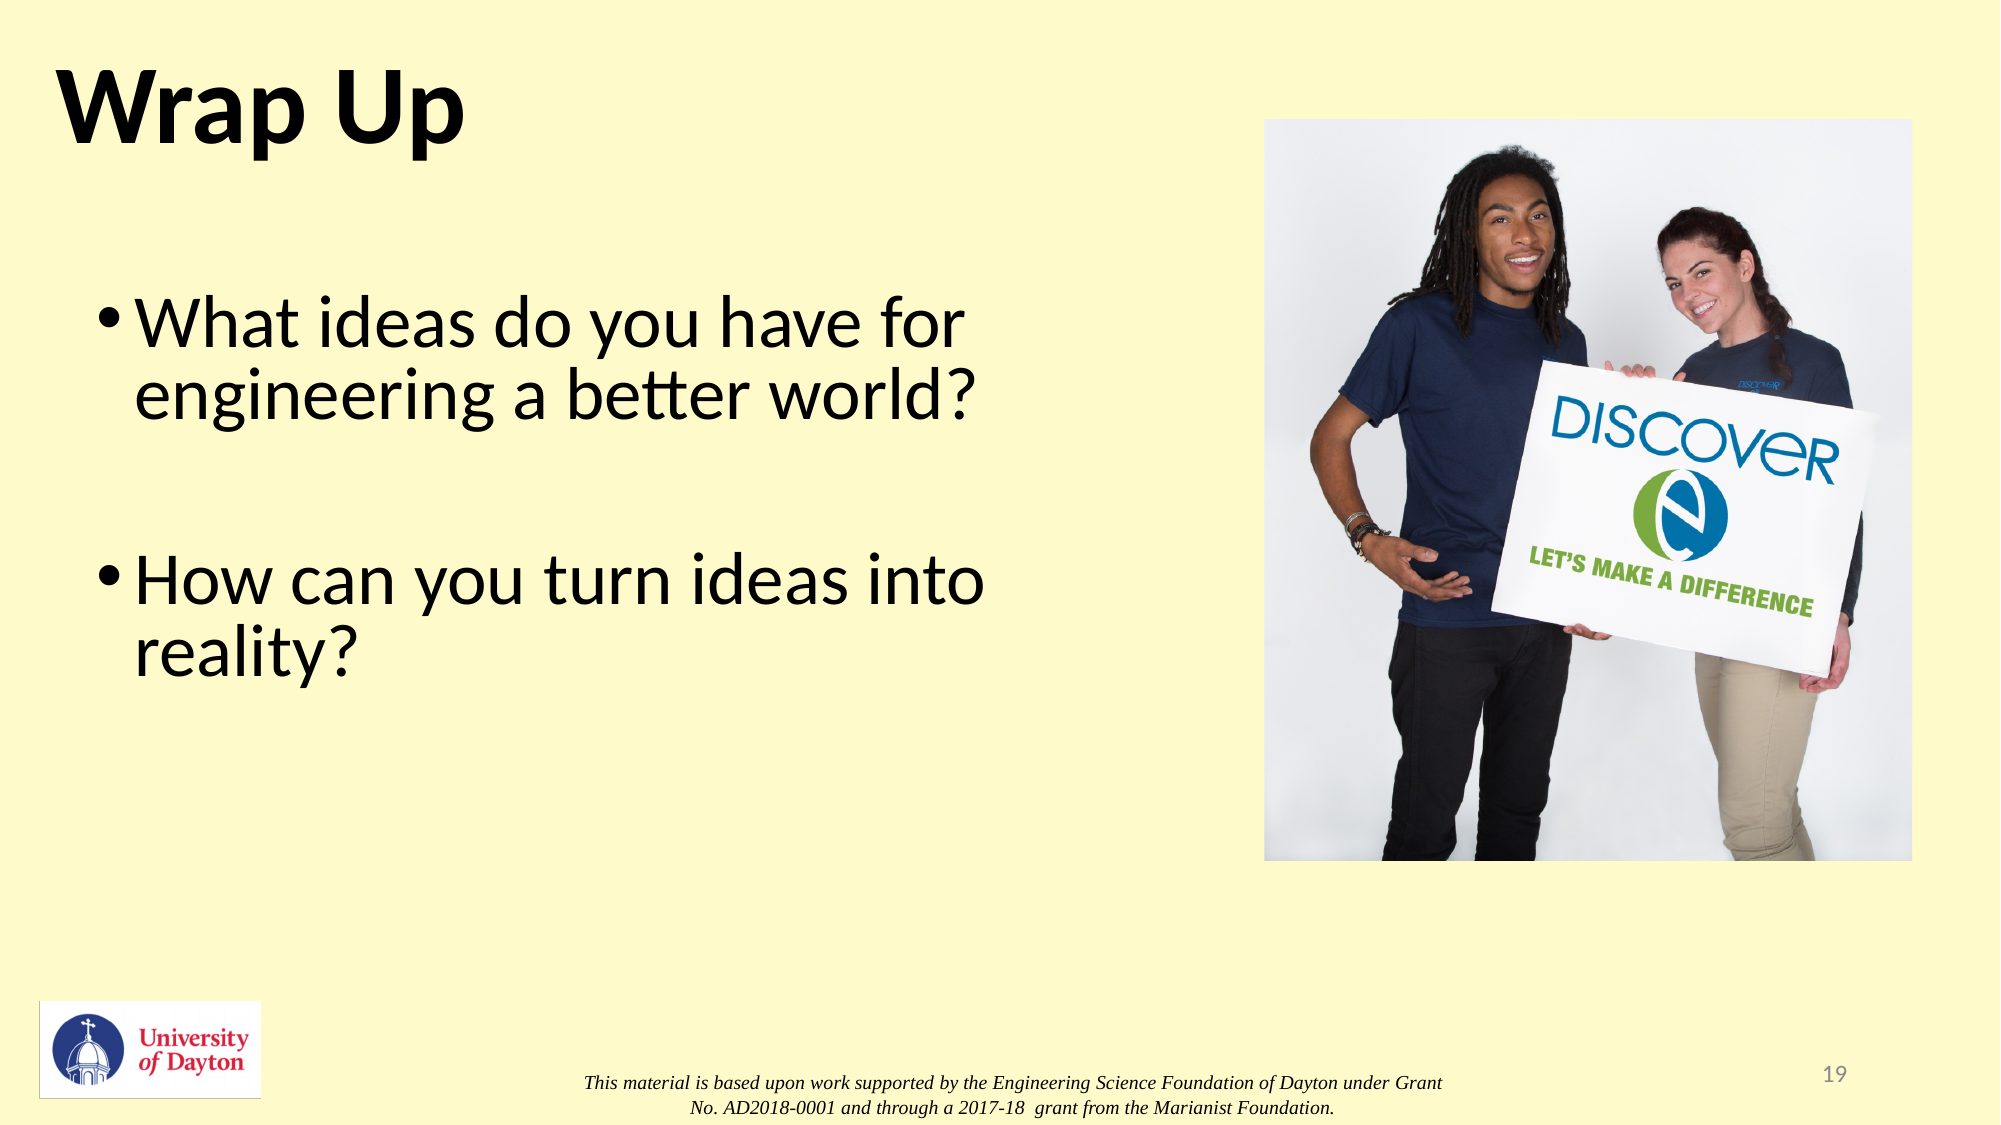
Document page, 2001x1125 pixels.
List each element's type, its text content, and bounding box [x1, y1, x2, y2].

picture [1263, 119, 1913, 862]
title Wrap Up [40, 21, 1766, 194]
list What ideas do you have for engineering a better world? How can you turn ideas into reality? [81, 191, 1193, 550]
picture [0, 855, 301, 1125]
